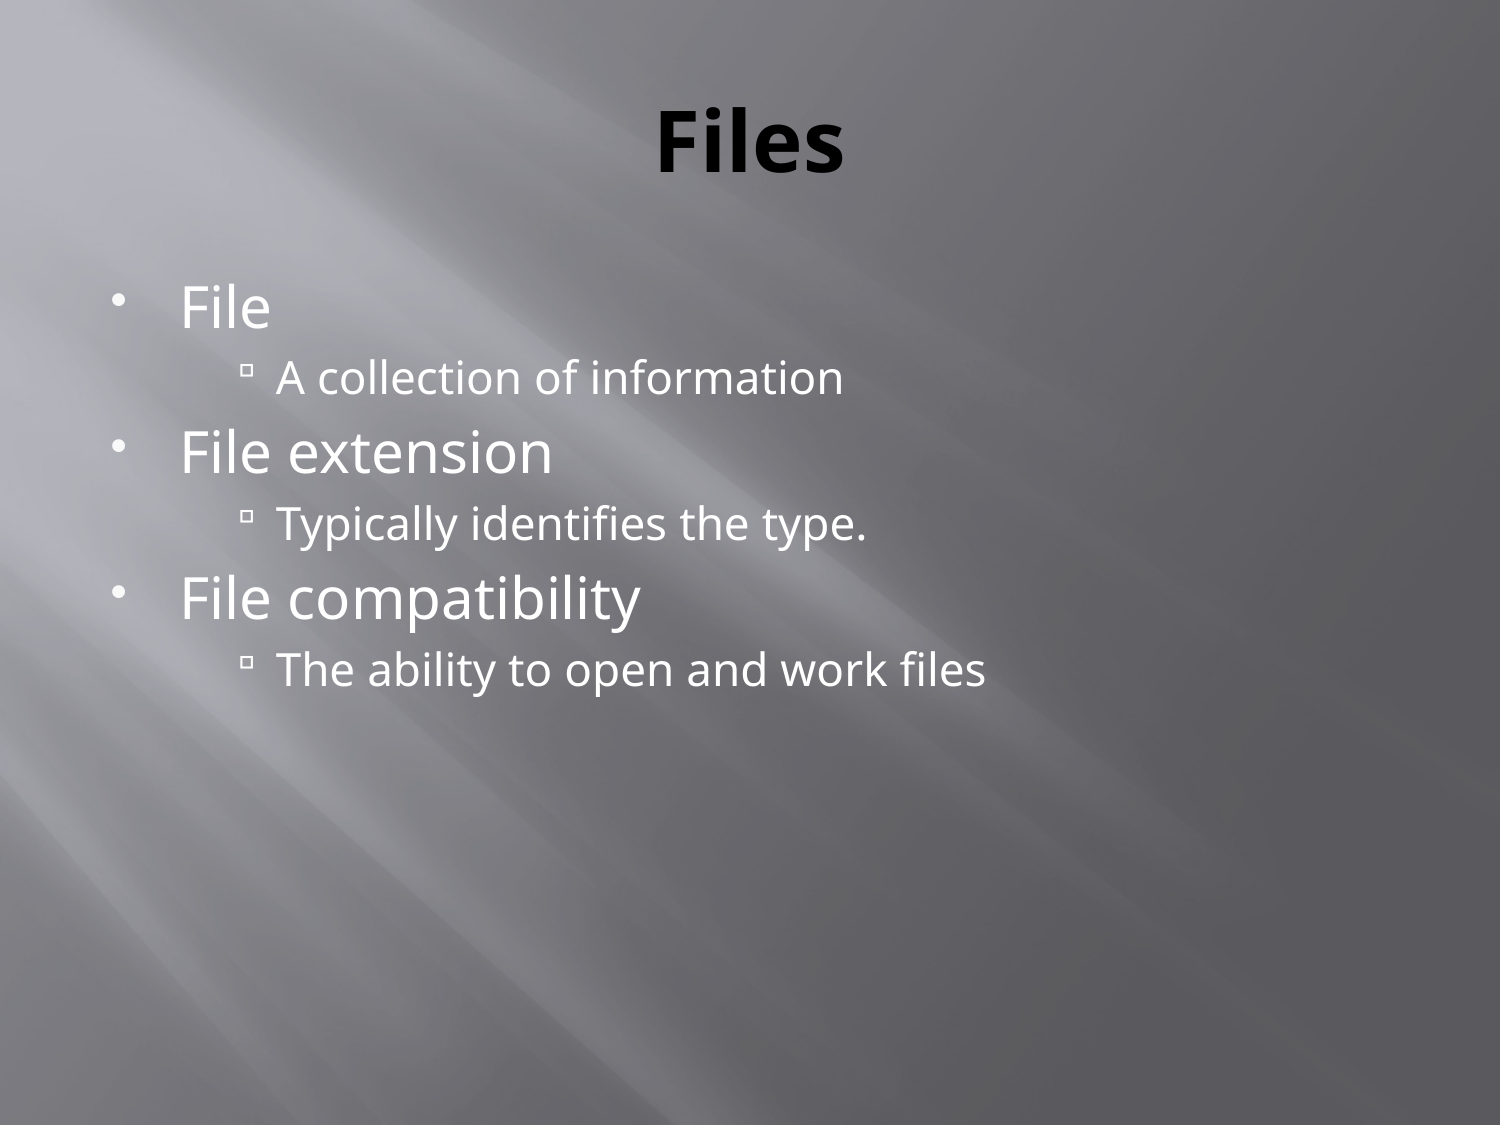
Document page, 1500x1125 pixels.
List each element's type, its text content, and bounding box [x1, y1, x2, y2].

title Files [75, 45, 1425, 233]
list File A collection of information File extension Typically identifies the type. File compatibility The ability to open and work files [75, 262, 1425, 1035]
